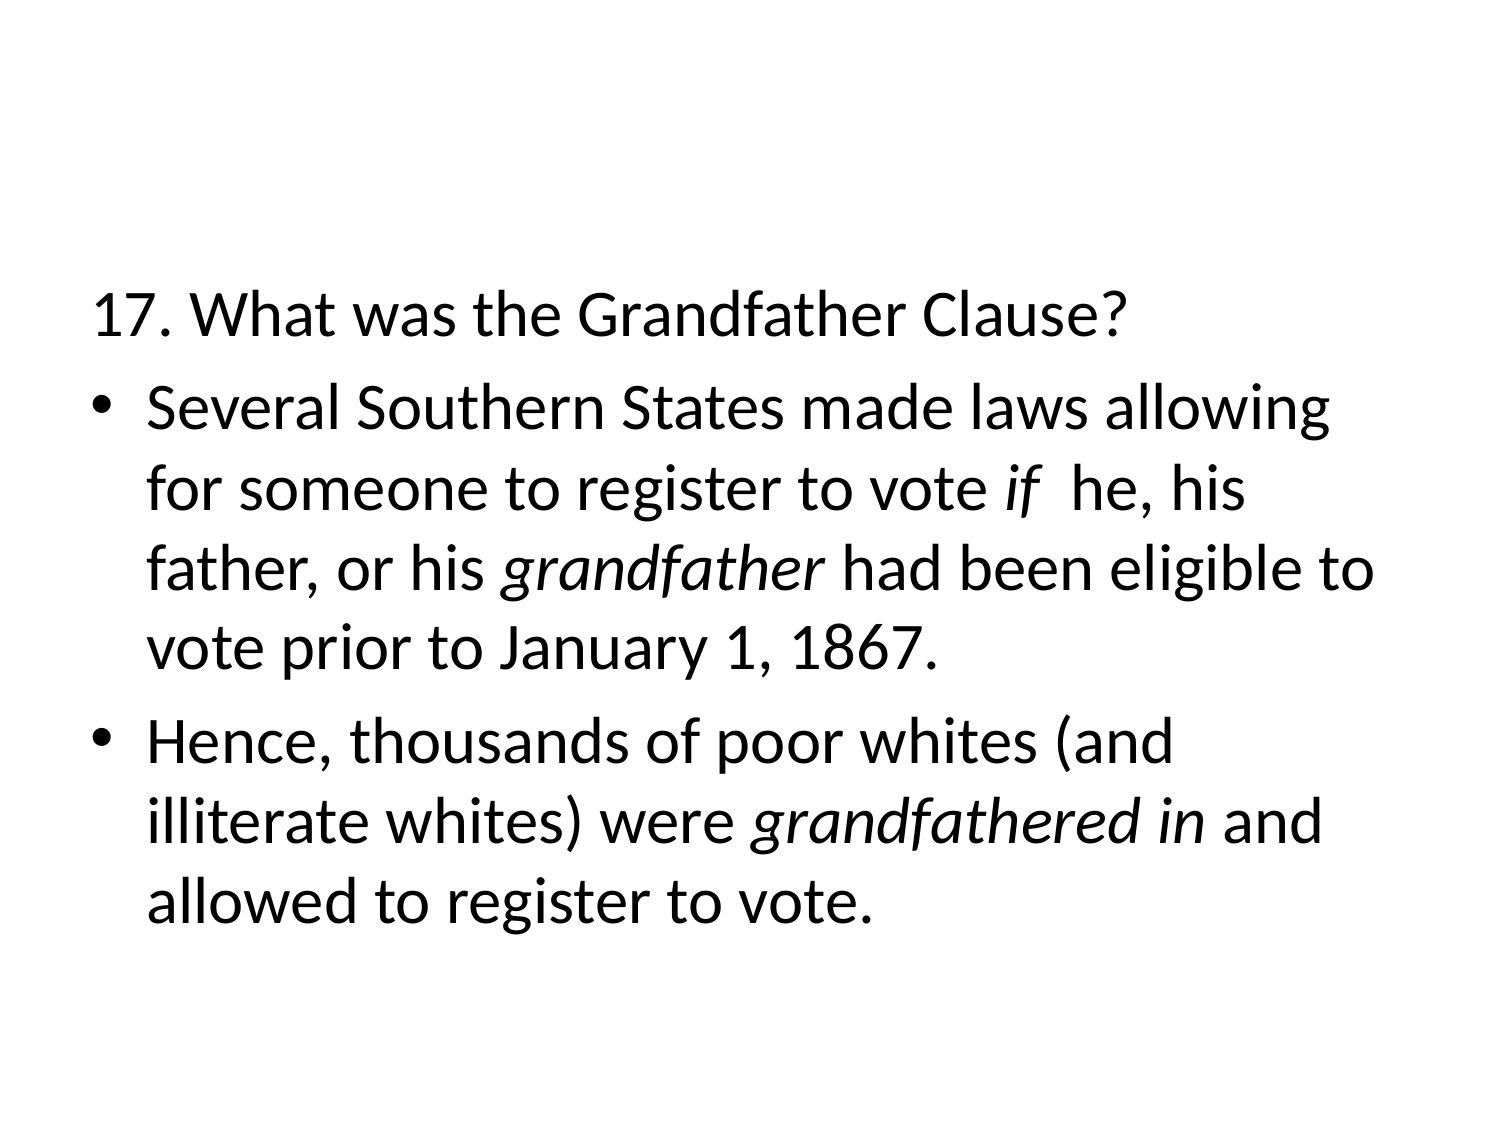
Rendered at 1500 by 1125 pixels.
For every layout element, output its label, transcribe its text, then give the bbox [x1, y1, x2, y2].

list 17. What was the Grandfather Clause? Several Southern States made laws allowing for someone to register to vote if he, his father, or his grandfather had been eligible to vote prior to January 1, 1867. Hence, thousands of poor whites (and illiterate whites) were grandfathered in and allowed to register to vote. [75, 262, 1425, 1005]
